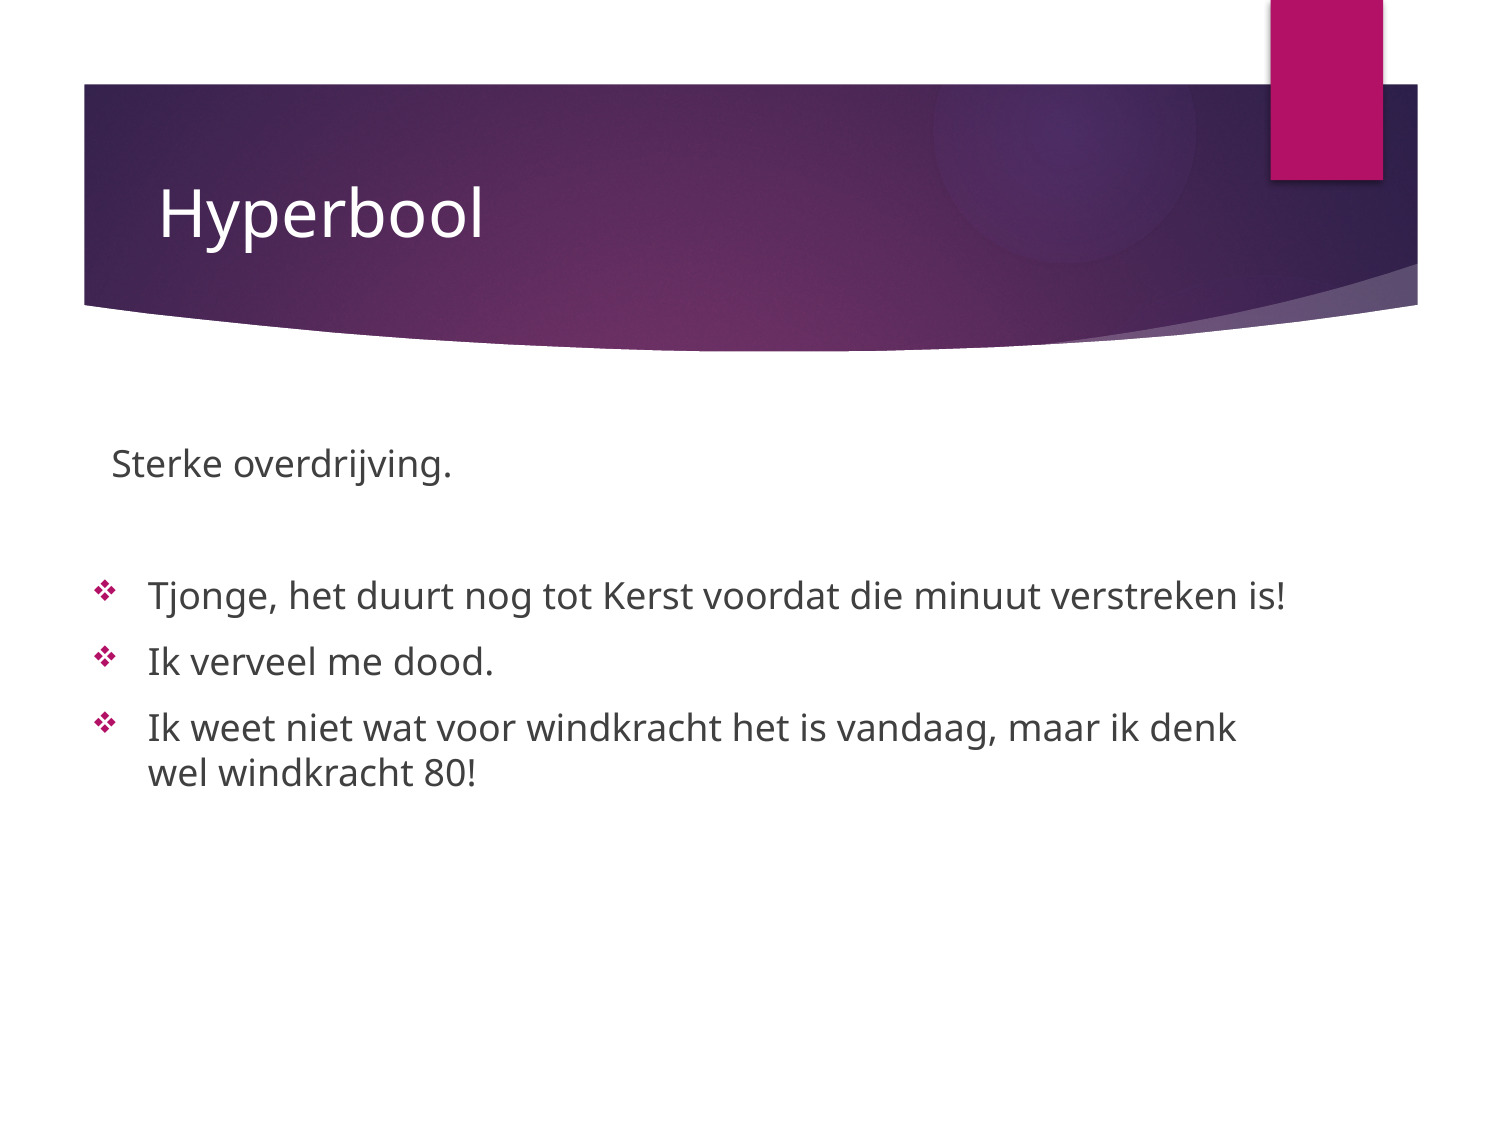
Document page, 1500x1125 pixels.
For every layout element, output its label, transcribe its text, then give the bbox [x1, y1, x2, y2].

title Hyperbool [142, 152, 1183, 269]
list Sterke overdrijving. Tjonge, het duurt nog tot Kerst voordat die minuut verstreken is! Ik verveel me dood. Ik weet niet wat voor windkracht het is vandaag, maar ik denk wel windkracht 80! [76, 432, 1306, 1012]
